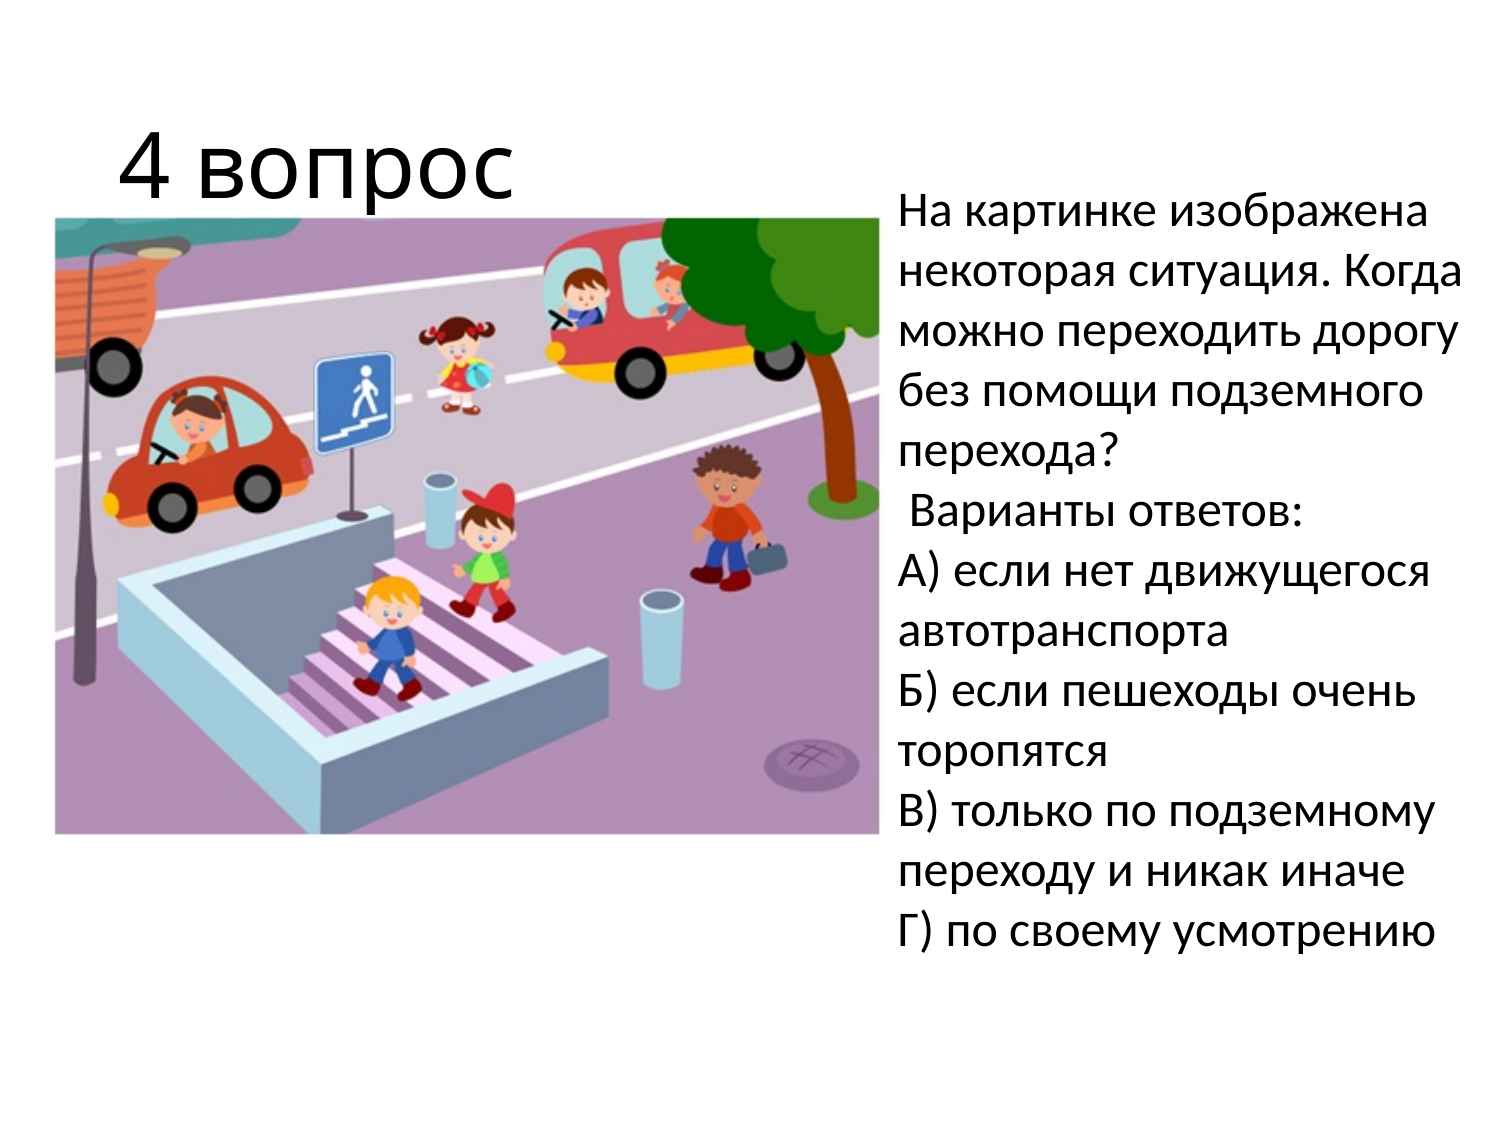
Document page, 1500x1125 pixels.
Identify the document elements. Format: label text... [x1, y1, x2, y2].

text_box На картинке изображена некоторая ситуация. Когда можно переходить дорогу без помощи подземного перехода? Варианты ответов: А) если нет движущегося автотранспорта Б) если пешеходы очень торопятся В) только по подземному переходу и никак иначе Г) по своему усмотрению [882, 168, 1481, 964]
title 4 вопрос [103, 59, 1397, 215]
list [52, 215, 883, 838]
